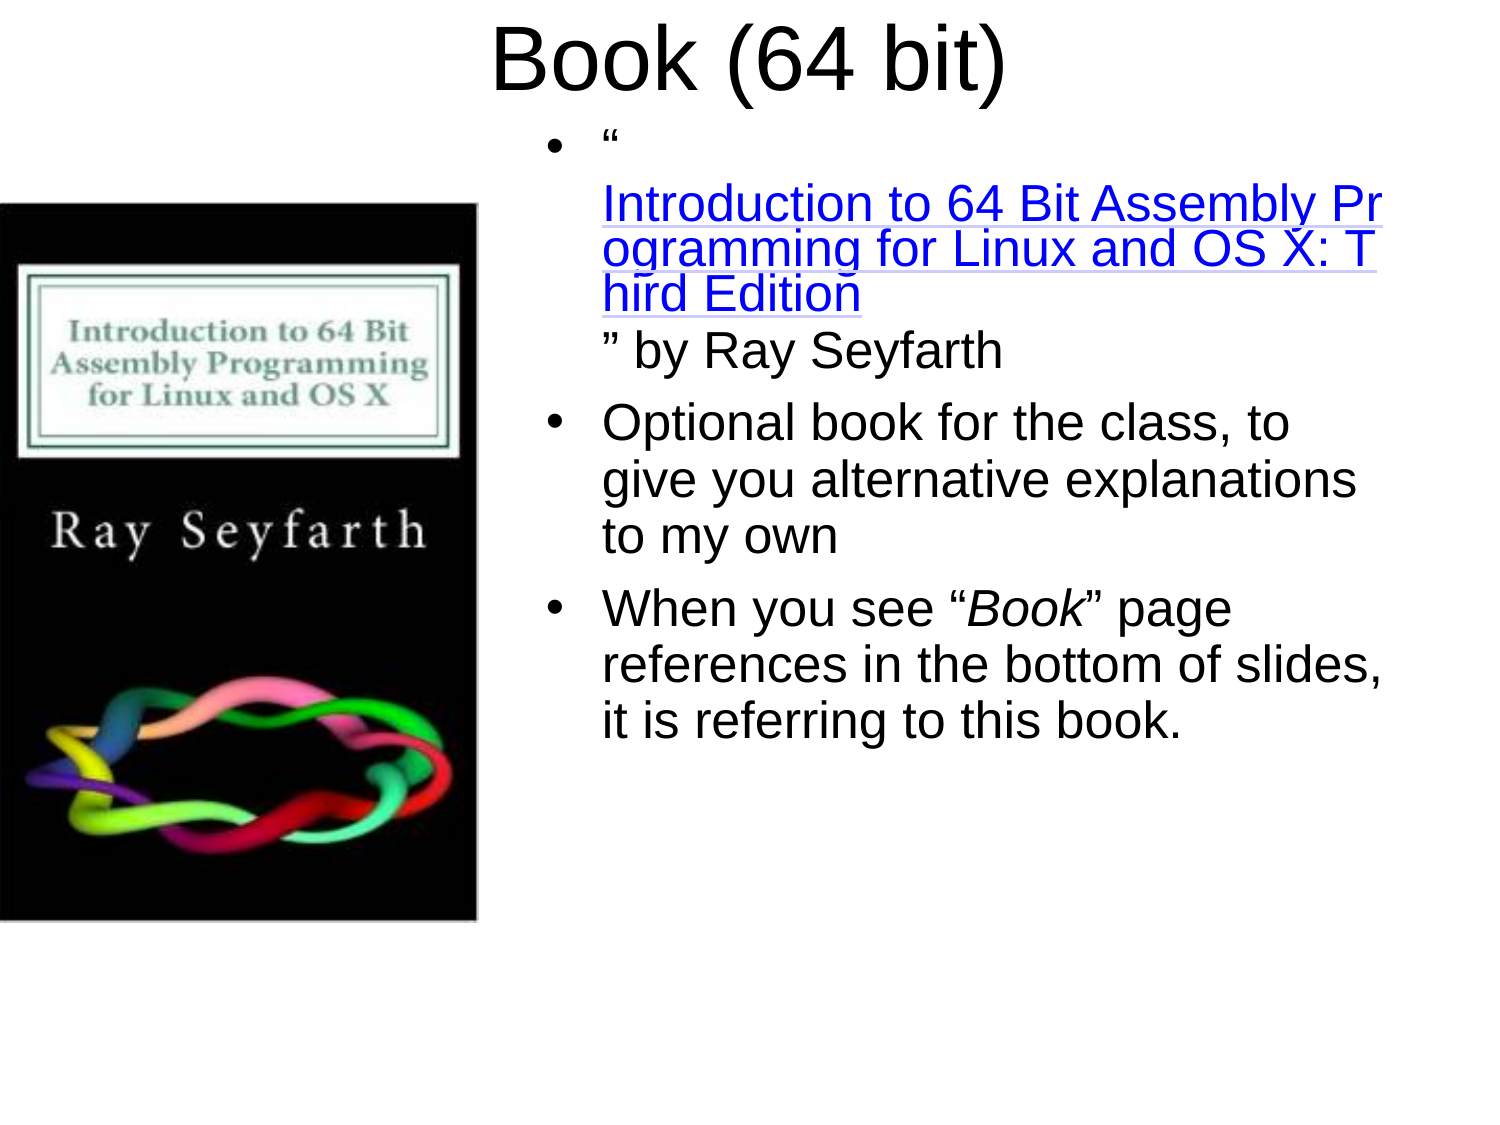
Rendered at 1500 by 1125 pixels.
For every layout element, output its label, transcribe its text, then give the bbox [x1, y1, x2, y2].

text_box Book (64 bit) [112, 0, 1388, 110]
picture [0, 201, 479, 924]
text_box “Introduction to 64 Bit Assembly Programming for Linux and OS X: Third Edition” by Ray Seyfarth Optional book for the class, to give you alternative explanations to my own When you see “Book” page references in the bottom of slides, it is referring to this book. [545, 120, 1388, 661]
